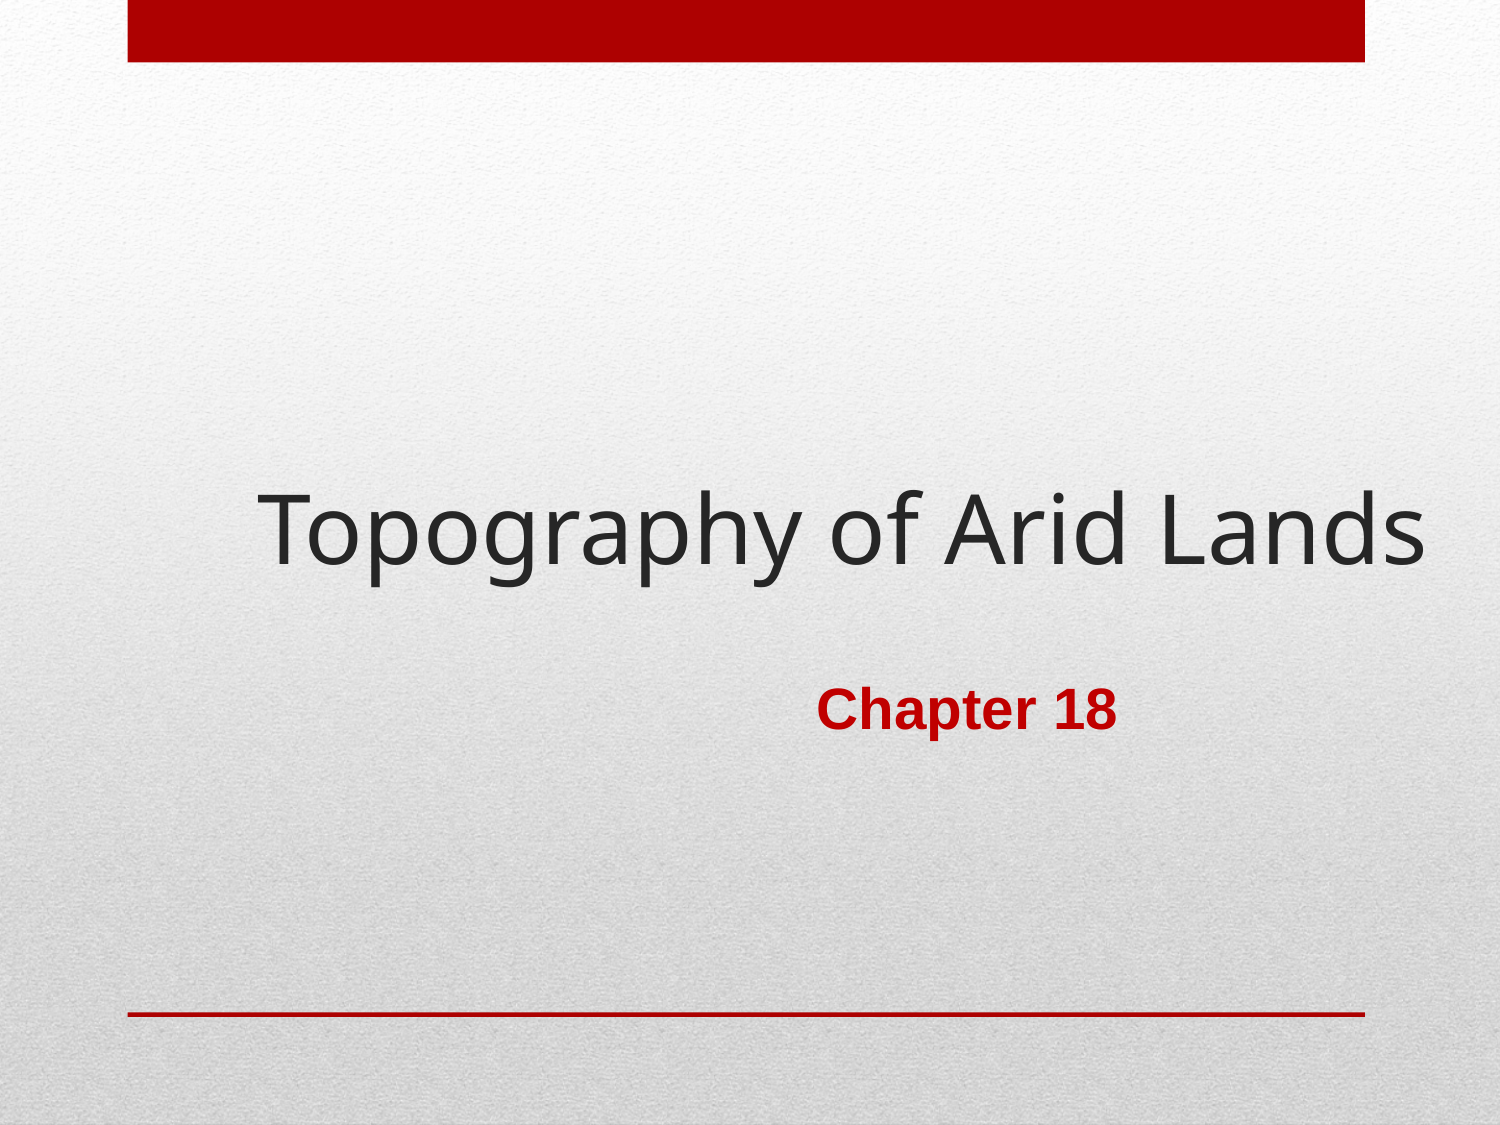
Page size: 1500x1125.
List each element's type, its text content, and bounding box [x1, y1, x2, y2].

text_box Chapter 18 [802, 664, 1134, 749]
title Topography of Arid Lands [237, 350, 1450, 592]
